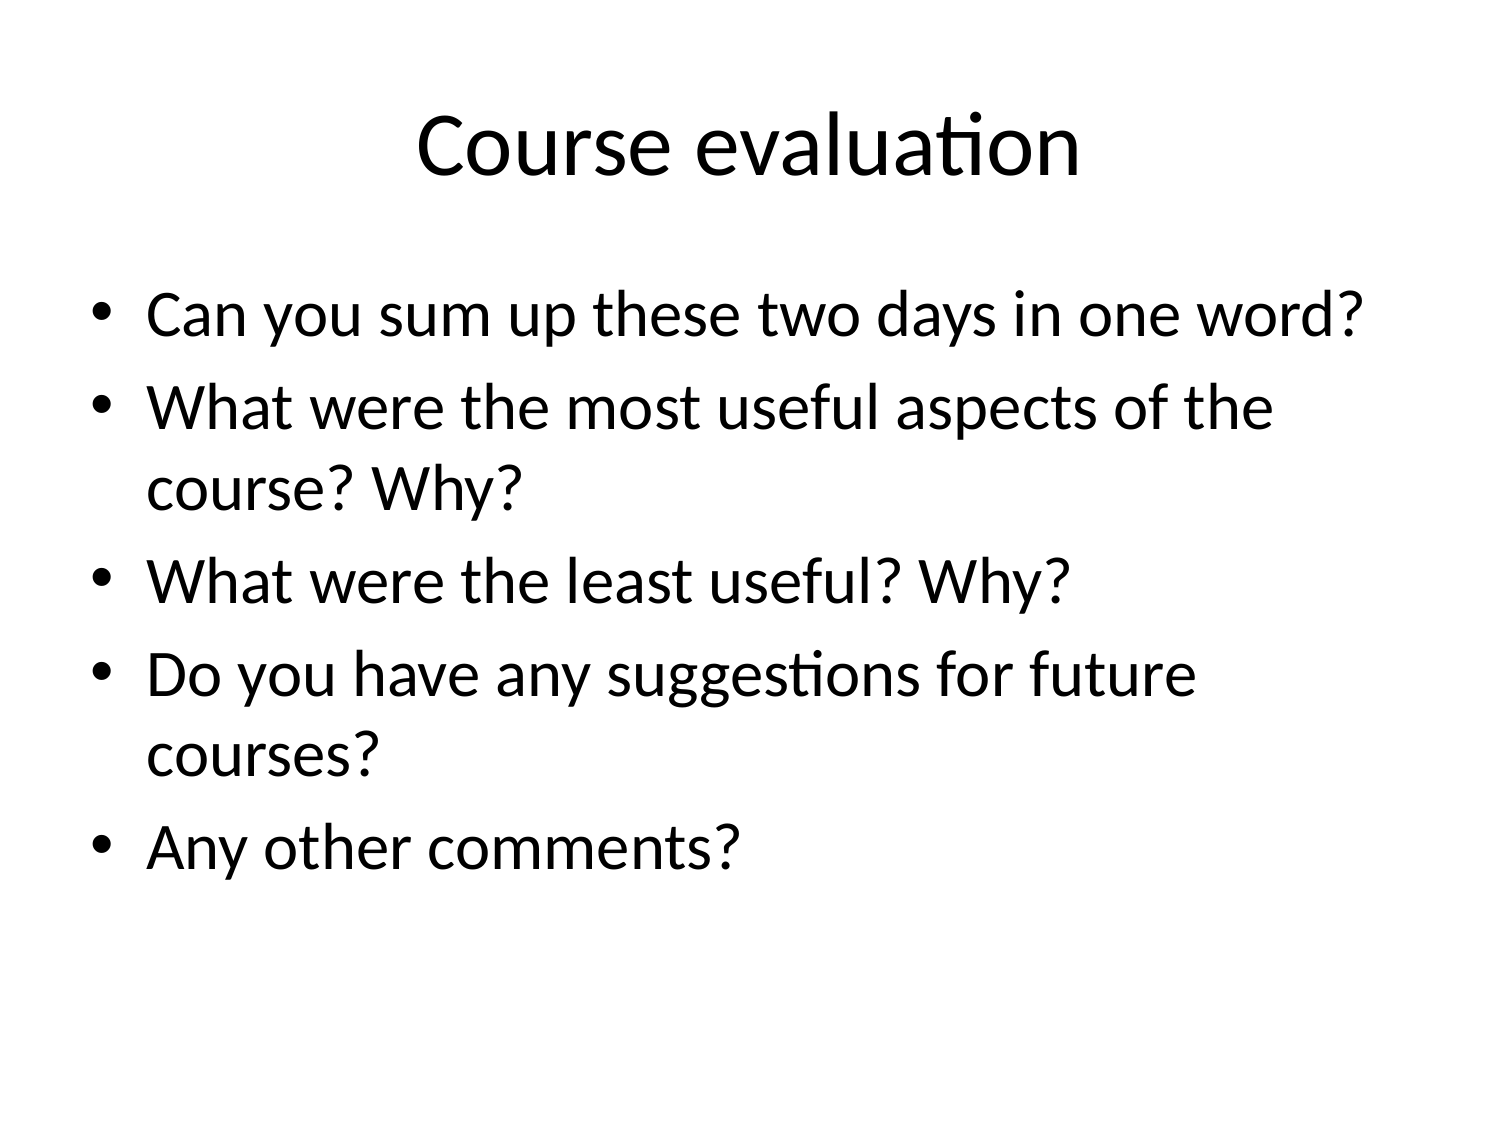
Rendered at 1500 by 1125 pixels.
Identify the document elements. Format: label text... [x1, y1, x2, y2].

title Course evaluation [75, 45, 1425, 233]
list Can you sum up these two days in one word? What were the most useful aspects of the course? Why? What were the least useful? Why? Do you have any suggestions for future courses? Any other comments? [75, 262, 1425, 1005]
